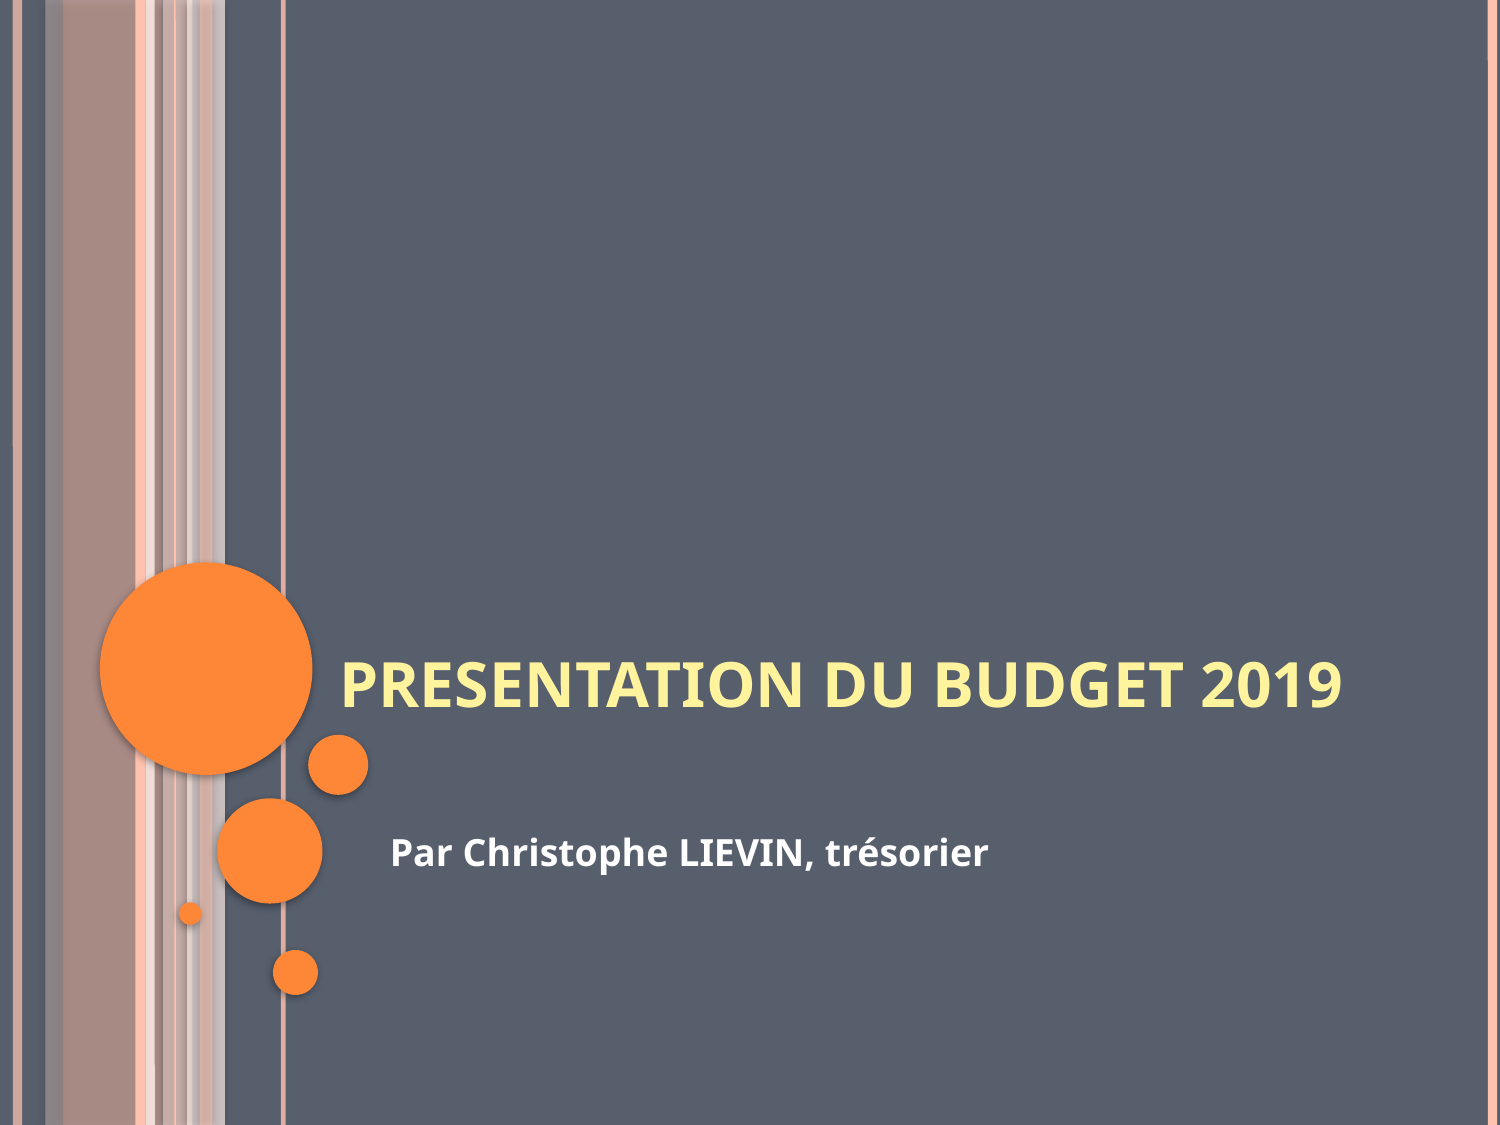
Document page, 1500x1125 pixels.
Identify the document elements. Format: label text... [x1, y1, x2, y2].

list Par Christophe LIEVIN, trésorier [375, 821, 1388, 1047]
title PRESENTATION DU BUDGET 2019 [324, 503, 1447, 727]
